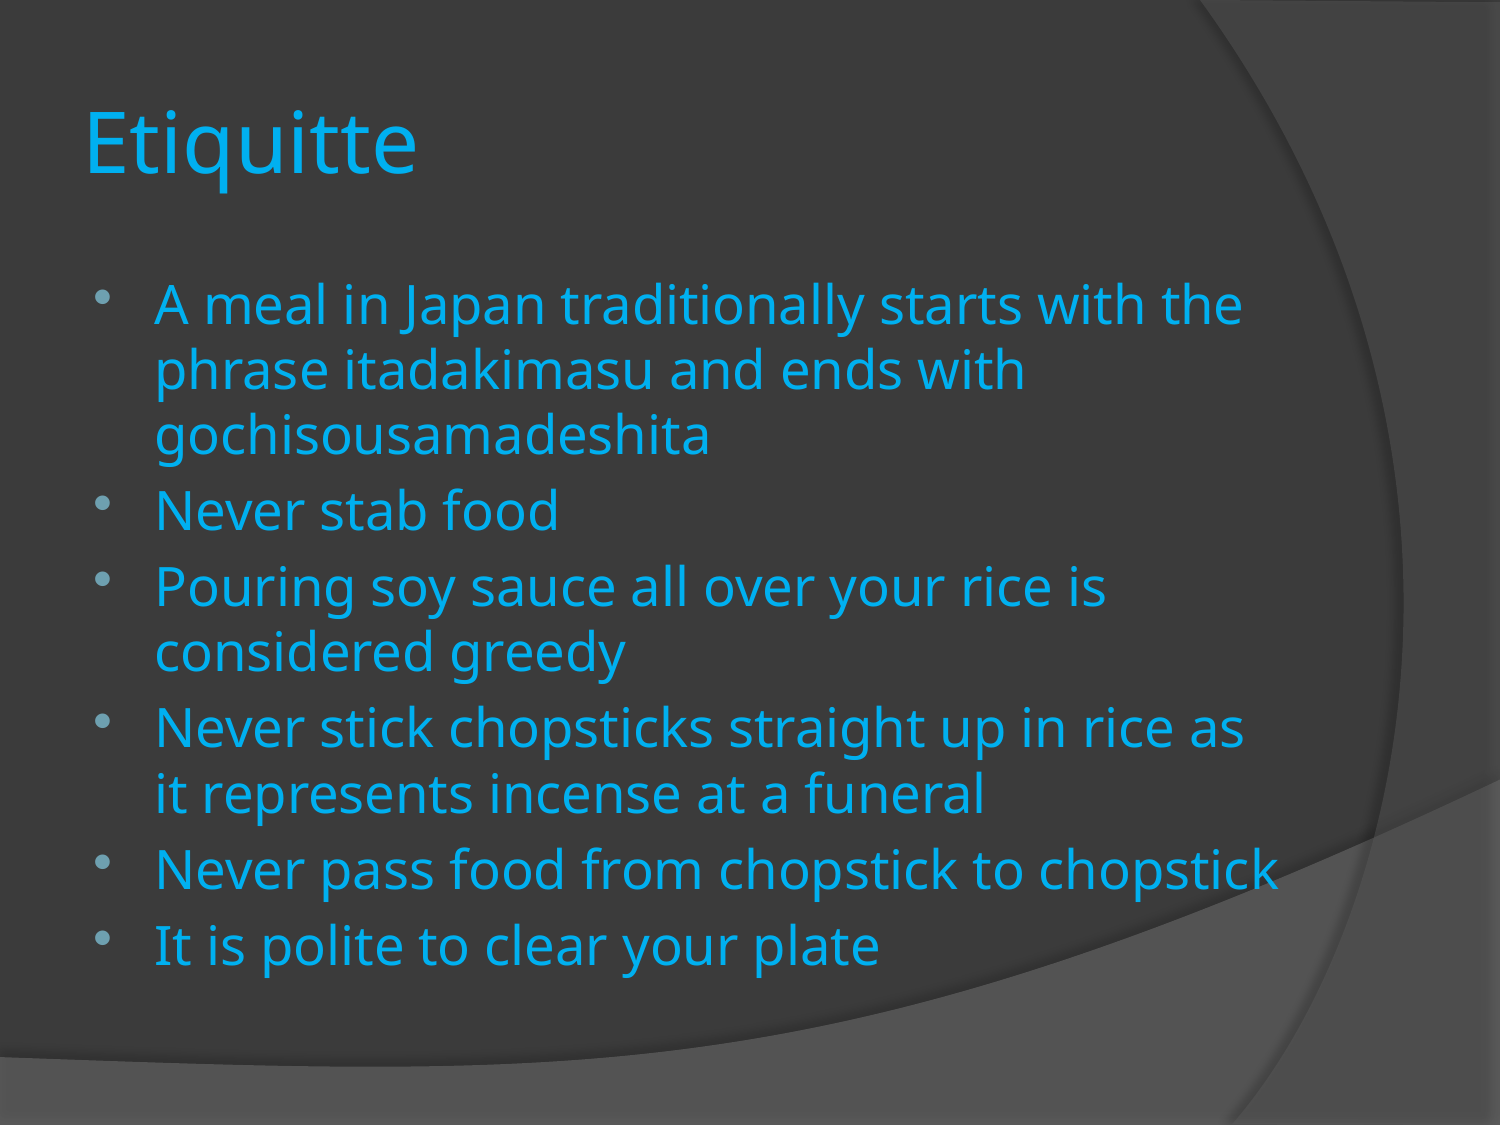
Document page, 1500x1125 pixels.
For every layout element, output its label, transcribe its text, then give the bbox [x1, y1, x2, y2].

title Etiquitte [75, 45, 1300, 233]
list A meal in Japan traditionally starts with the phrase itadakimasu and ends with gochisousamadeshita Never stab food Pouring soy sauce all over your rice is considered greedy Never stick chopsticks straight up in rice as it represents incense at a funeral Never pass food from chopstick to chopstick It is polite to clear your plate [75, 262, 1300, 1005]
